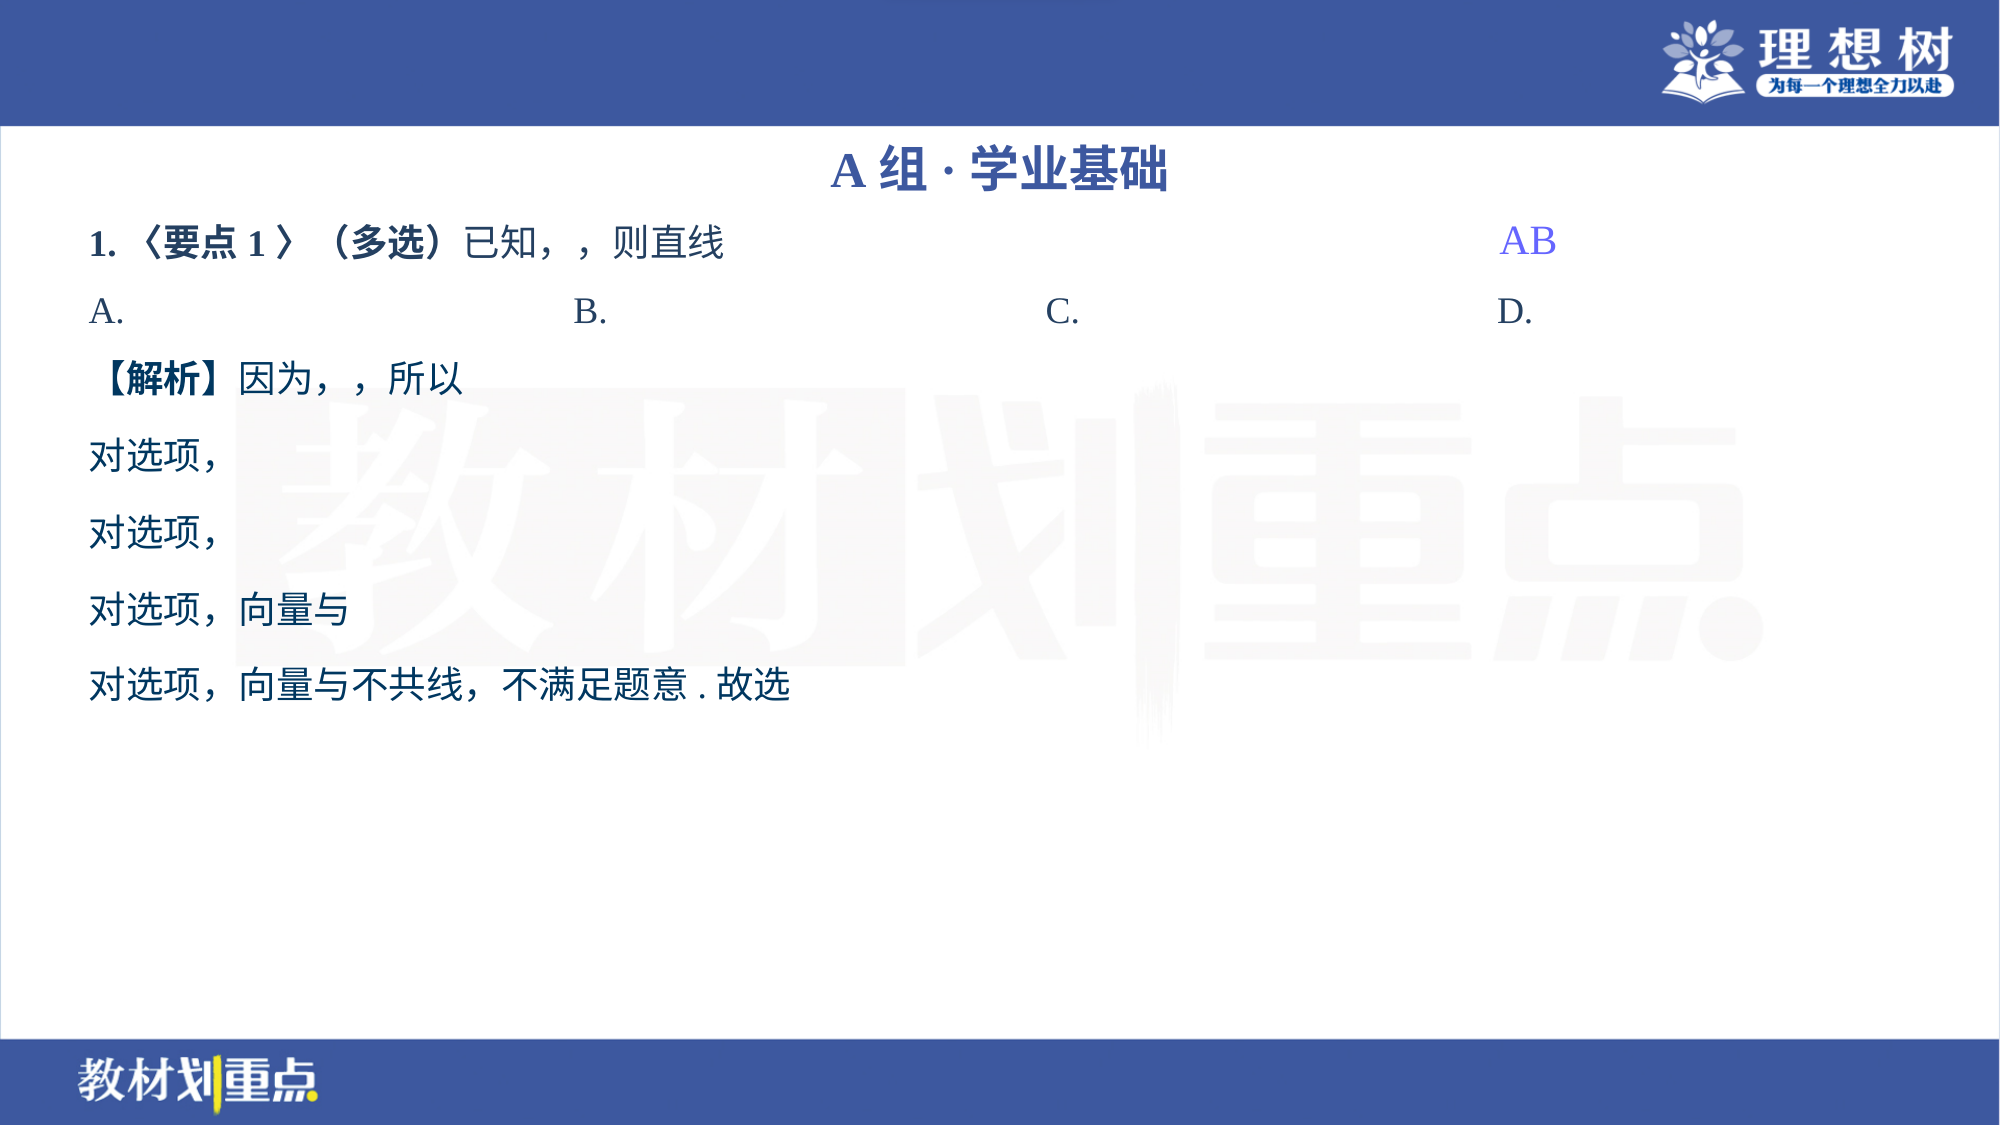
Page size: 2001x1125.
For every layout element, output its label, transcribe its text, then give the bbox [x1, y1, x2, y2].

picture [0, 0, 2000, 1125]
text_box AB [1484, 211, 1573, 261]
text_box A组·学业基础 [88, 135, 1911, 196]
